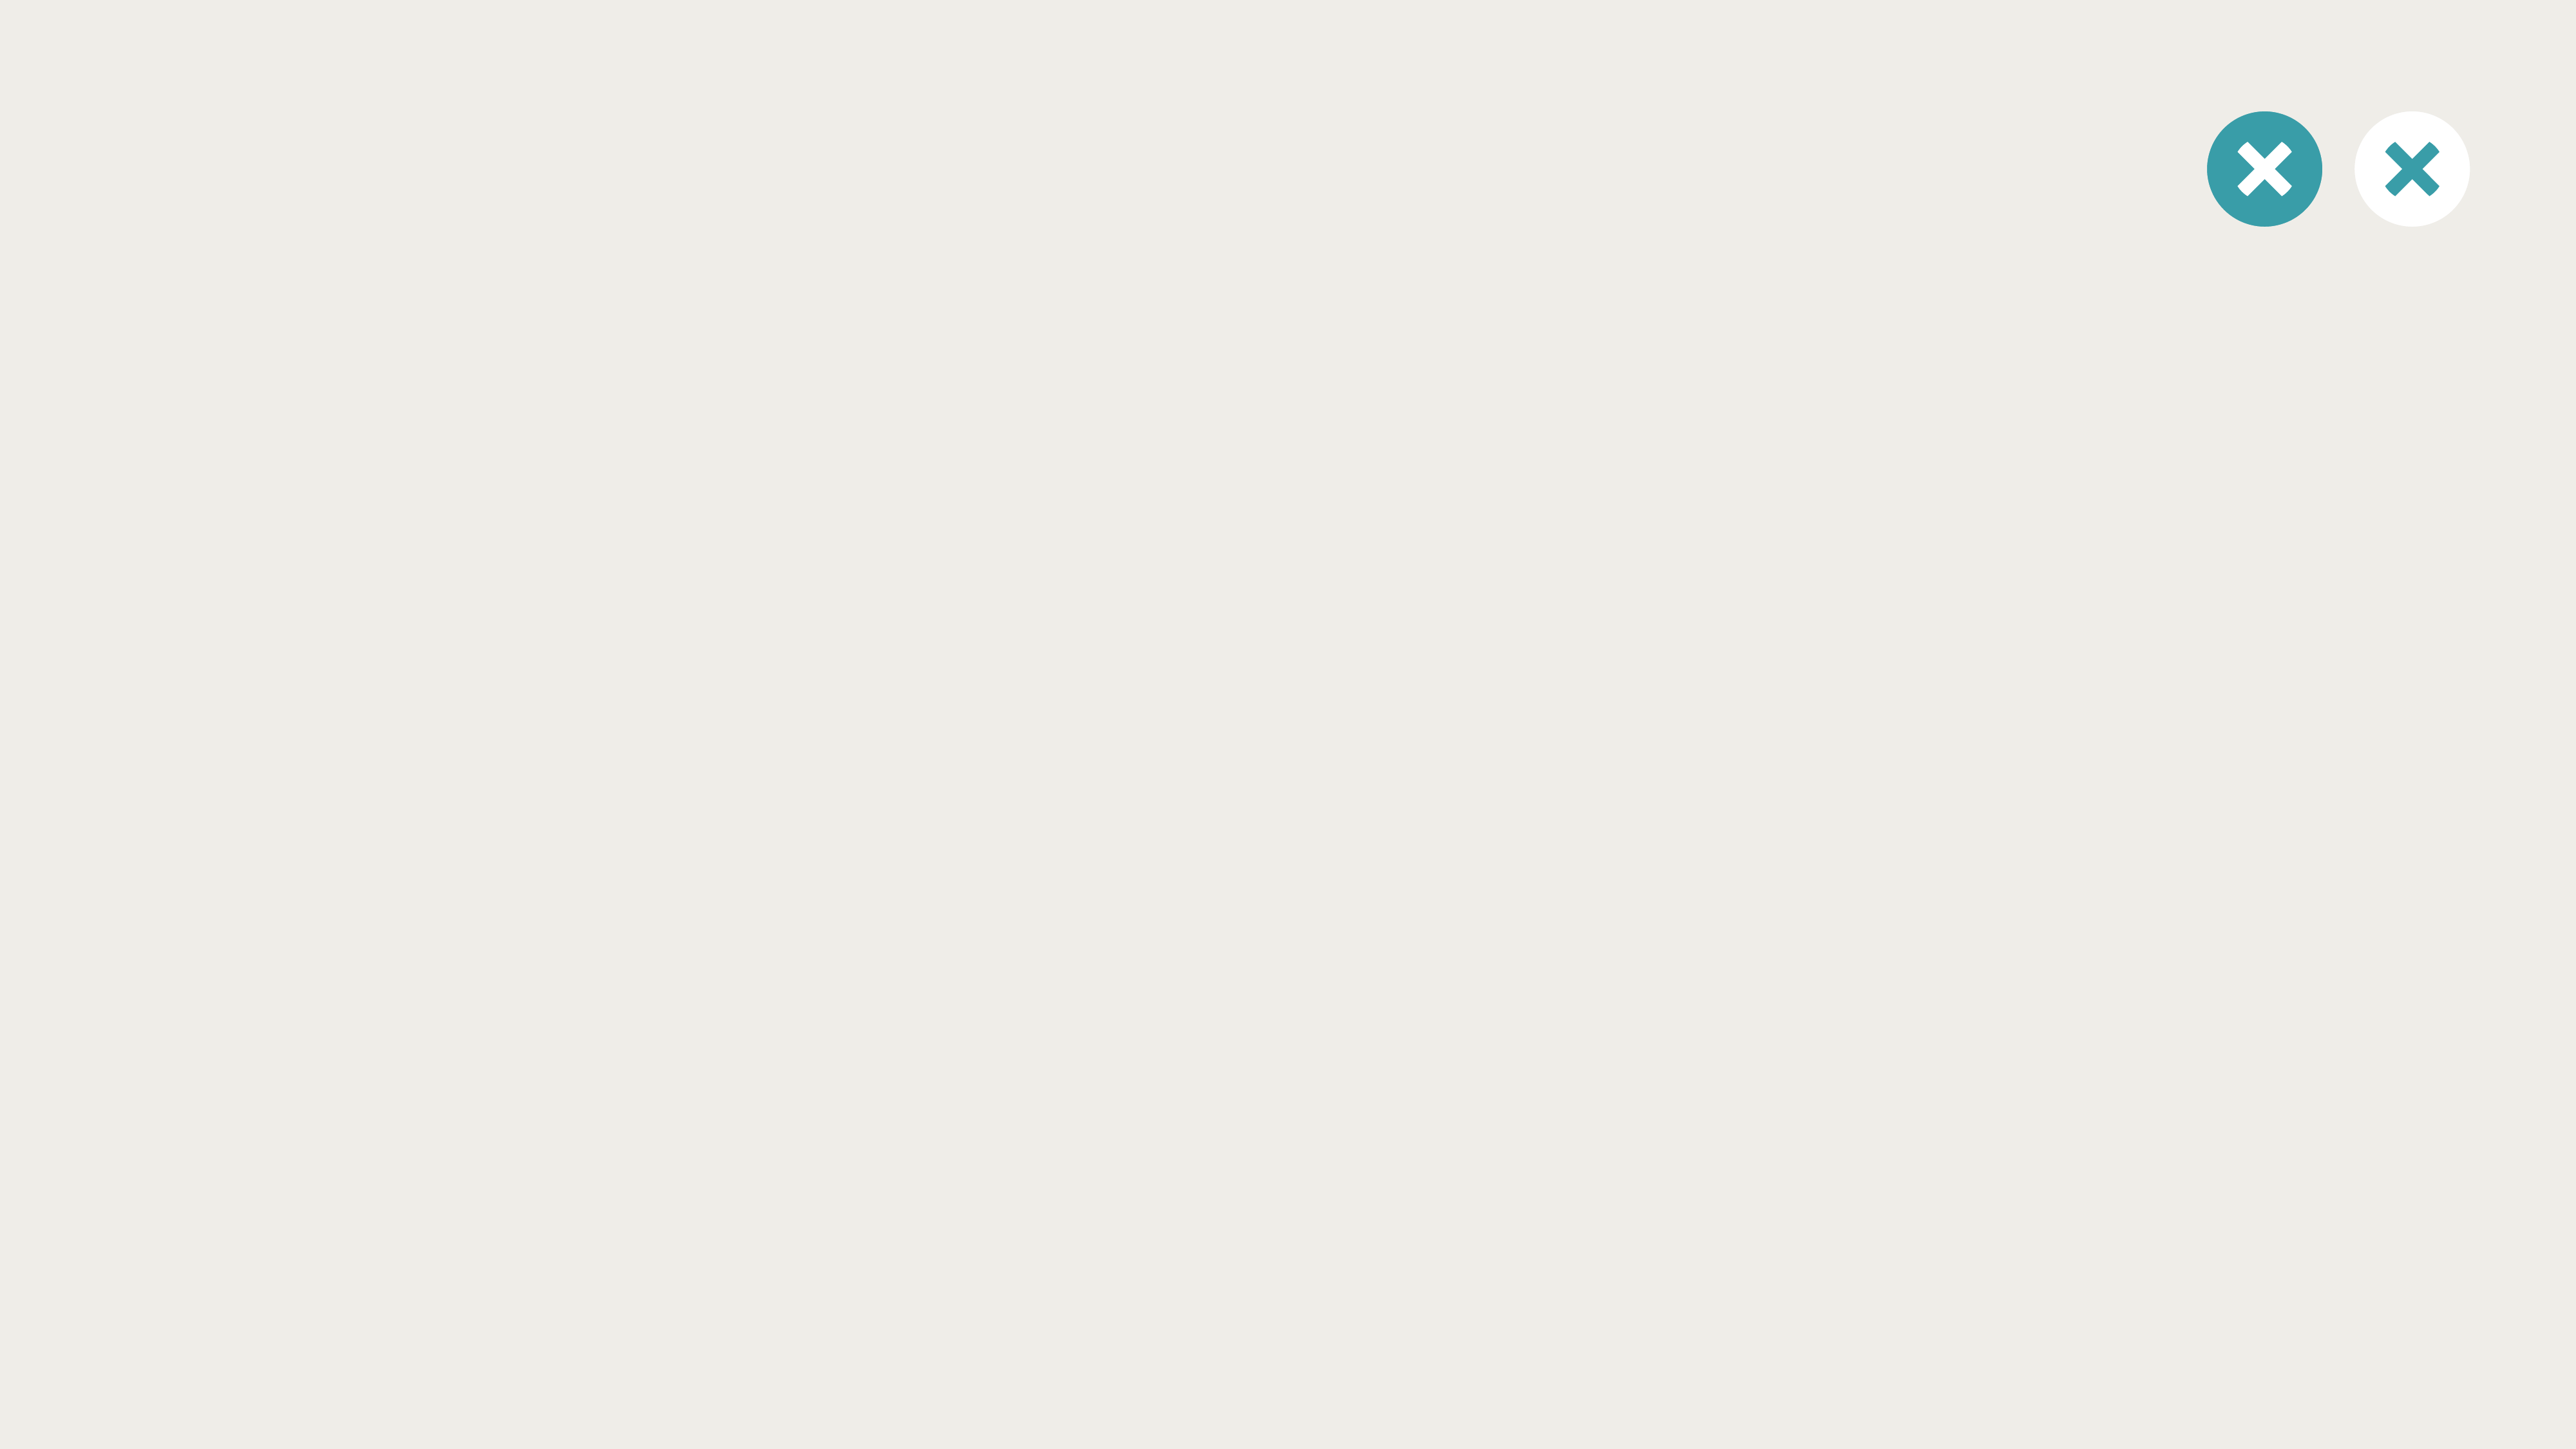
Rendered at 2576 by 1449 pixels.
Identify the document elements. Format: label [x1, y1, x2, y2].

text_box [2345, 102, 2480, 236]
text_box [2197, 102, 2332, 236]
